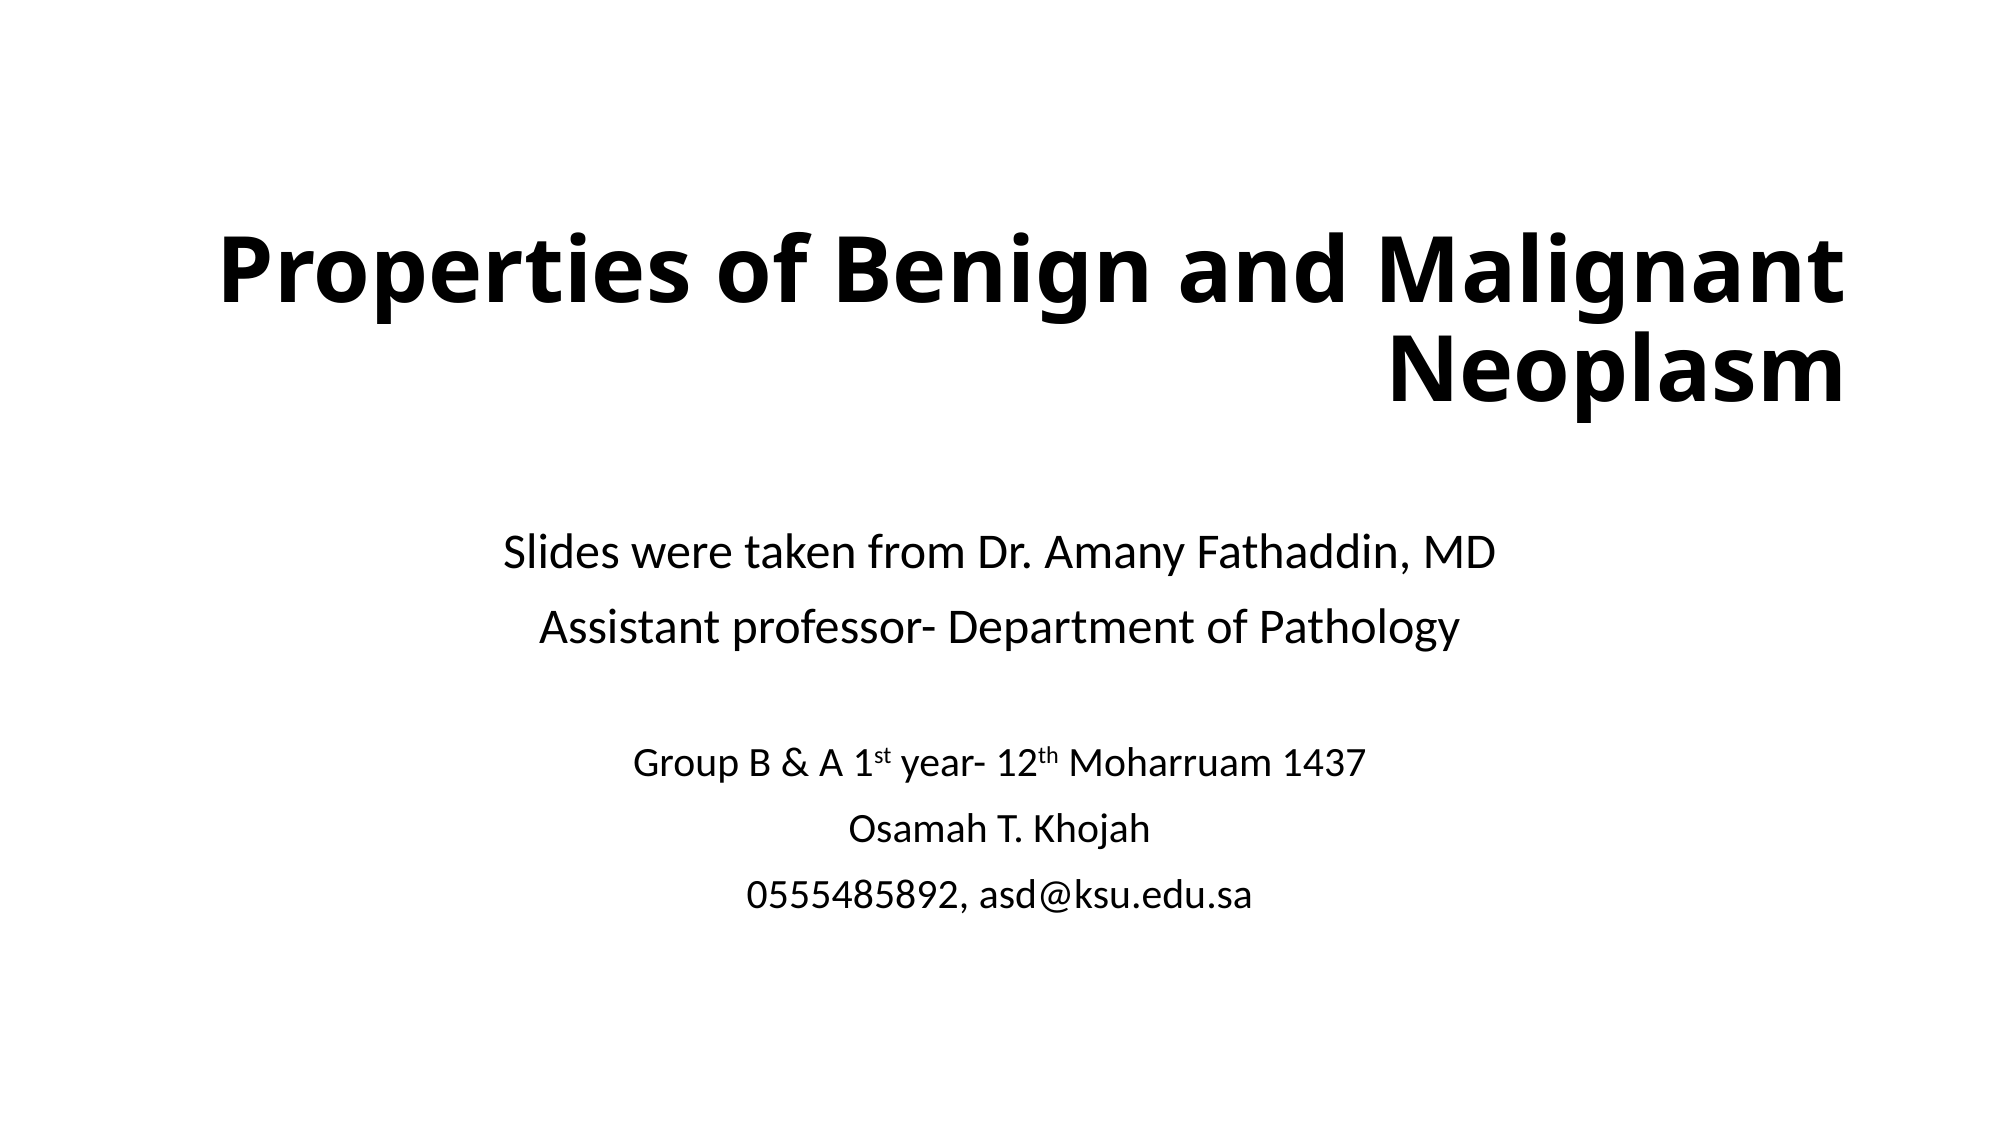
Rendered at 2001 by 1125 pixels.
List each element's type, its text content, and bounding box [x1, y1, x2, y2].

list Slides were taken from Dr. Amany Fathaddin, MD Assistant professor- Department of Pathology Group B & A 1st year- 12th Moharruam 1437 Osamah T. Khojah 0555485892, asd@ksu.edu.sa [137, 517, 1863, 1014]
title Properties of Benign and Malignant Neoplasm [137, 268, 1863, 487]
